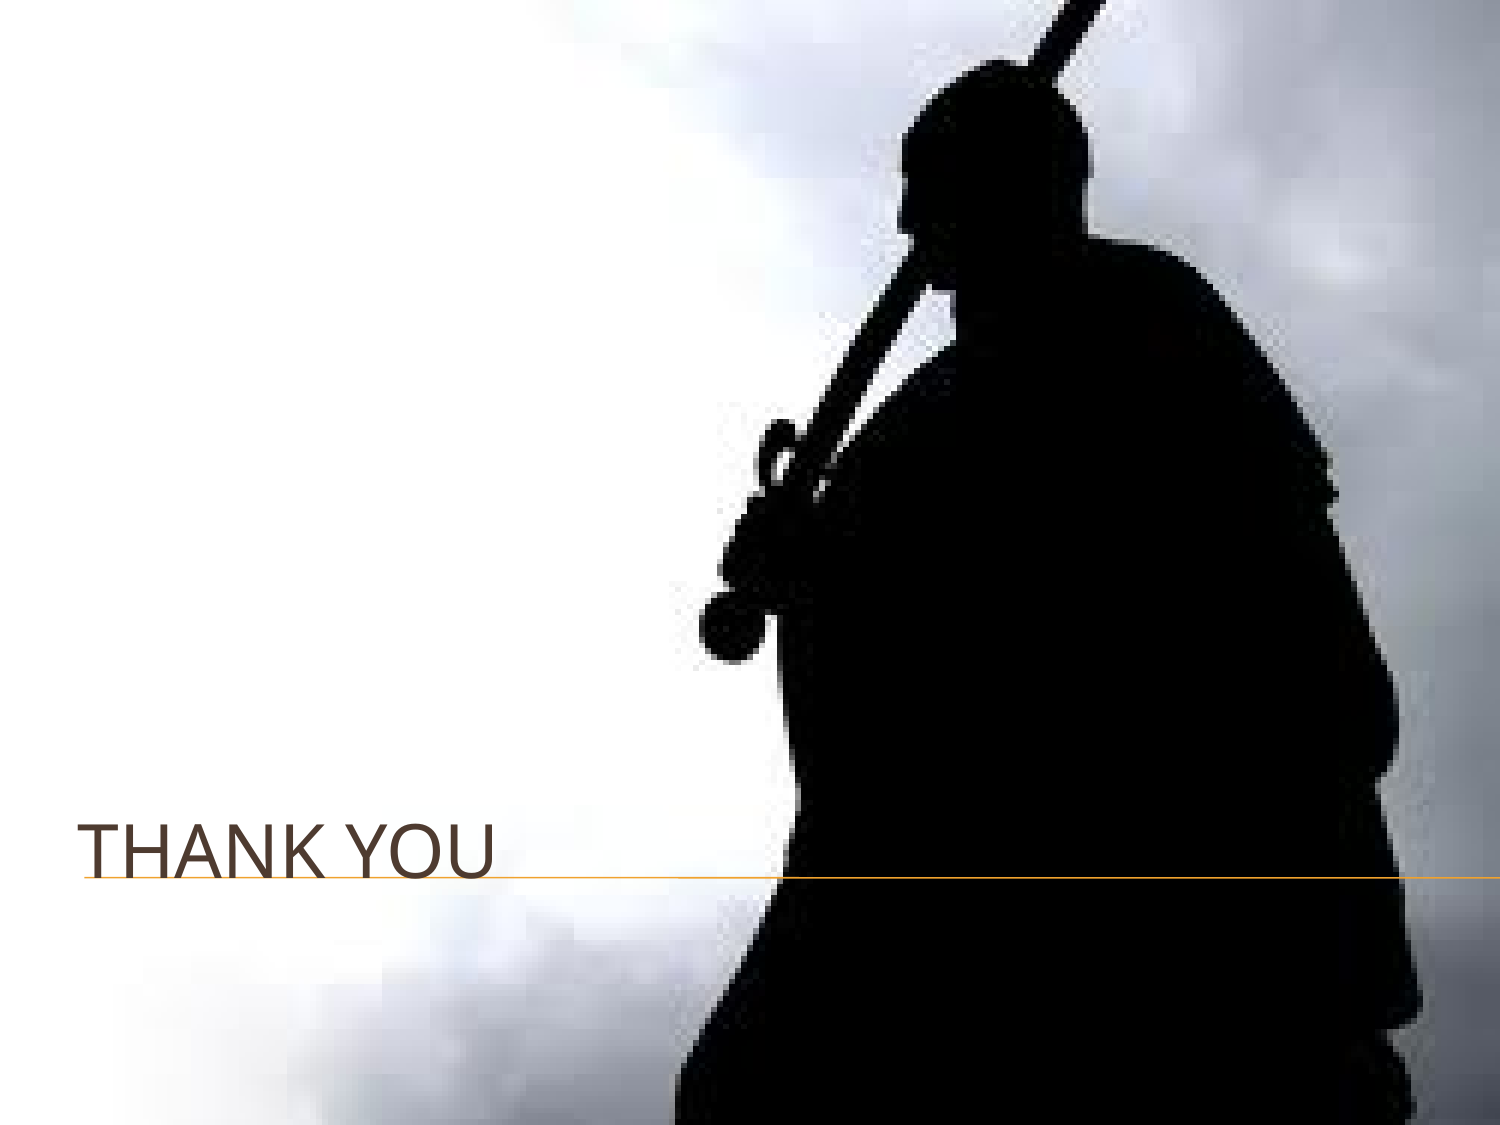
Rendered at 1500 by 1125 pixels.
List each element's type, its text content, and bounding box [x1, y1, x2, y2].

picture [0, 0, 1500, 1125]
title Thank you [62, 796, 1450, 997]
